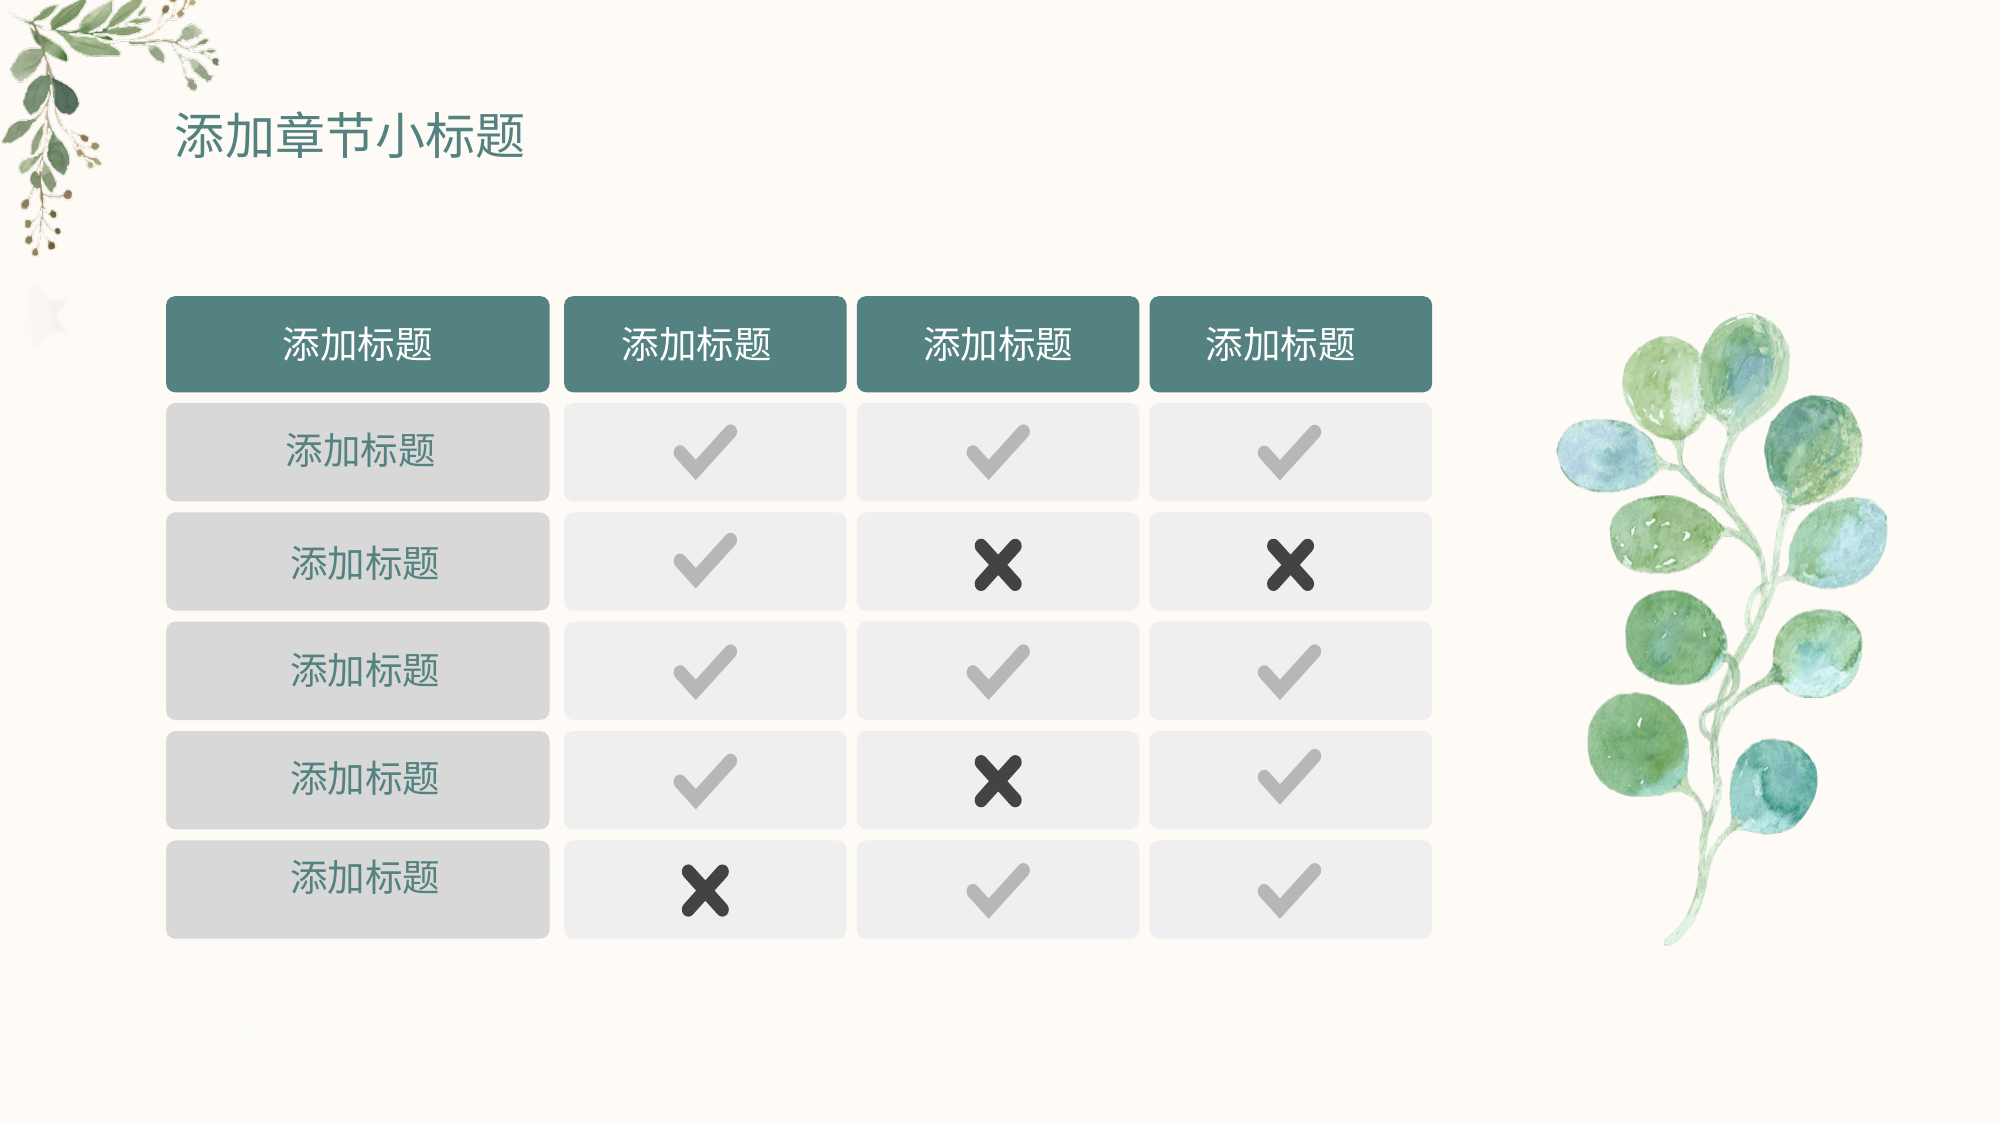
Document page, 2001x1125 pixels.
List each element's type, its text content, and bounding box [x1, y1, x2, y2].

text_box [1257, 644, 1322, 701]
text_box [166, 512, 550, 611]
text_box 添加标题 [267, 747, 462, 808]
text_box [166, 840, 550, 939]
text_box [1147, 294, 1435, 395]
text_box [974, 755, 1022, 808]
text_box [166, 731, 550, 830]
text_box [854, 294, 1142, 395]
text_box [166, 621, 550, 721]
text_box 添加标题 [267, 532, 462, 593]
text_box [681, 864, 729, 917]
text_box [564, 840, 847, 939]
text_box [856, 621, 1140, 721]
text_box [564, 731, 847, 830]
text_box 添加标题 [267, 847, 462, 907]
text_box [966, 424, 1030, 481]
text_box 添加章节小标题 [257, 96, 592, 172]
text_box [1149, 512, 1433, 611]
text_box [1149, 621, 1433, 721]
text_box [1257, 863, 1322, 919]
text_box [856, 512, 1140, 611]
text_box 添加标题 [1183, 313, 1378, 374]
text_box 添加标题 [599, 313, 794, 374]
text_box [856, 840, 1140, 939]
text_box [974, 538, 1022, 591]
text_box [673, 424, 738, 481]
text_box [966, 644, 1030, 701]
text_box 添加标题 [263, 419, 458, 480]
text_box [673, 753, 738, 810]
text_box [1149, 402, 1433, 502]
picture [0, 0, 2001, 1125]
text_box [564, 402, 847, 502]
text_box 添加标题 [260, 313, 455, 374]
text_box [856, 731, 1140, 830]
text_box [1267, 538, 1315, 591]
text_box [1257, 748, 1322, 805]
text_box [673, 644, 738, 701]
text_box [1257, 424, 1322, 481]
text_box [163, 294, 552, 395]
text_box [966, 863, 1030, 919]
text_box 添加标题 [267, 639, 462, 700]
text_box [673, 532, 738, 589]
text_box [856, 402, 1140, 502]
text_box [1149, 840, 1433, 939]
text_box 添加标题 [901, 313, 1096, 374]
text_box [564, 512, 847, 611]
text_box [1149, 731, 1433, 830]
text_box [561, 294, 849, 395]
text_box [564, 621, 847, 721]
text_box [166, 402, 550, 502]
